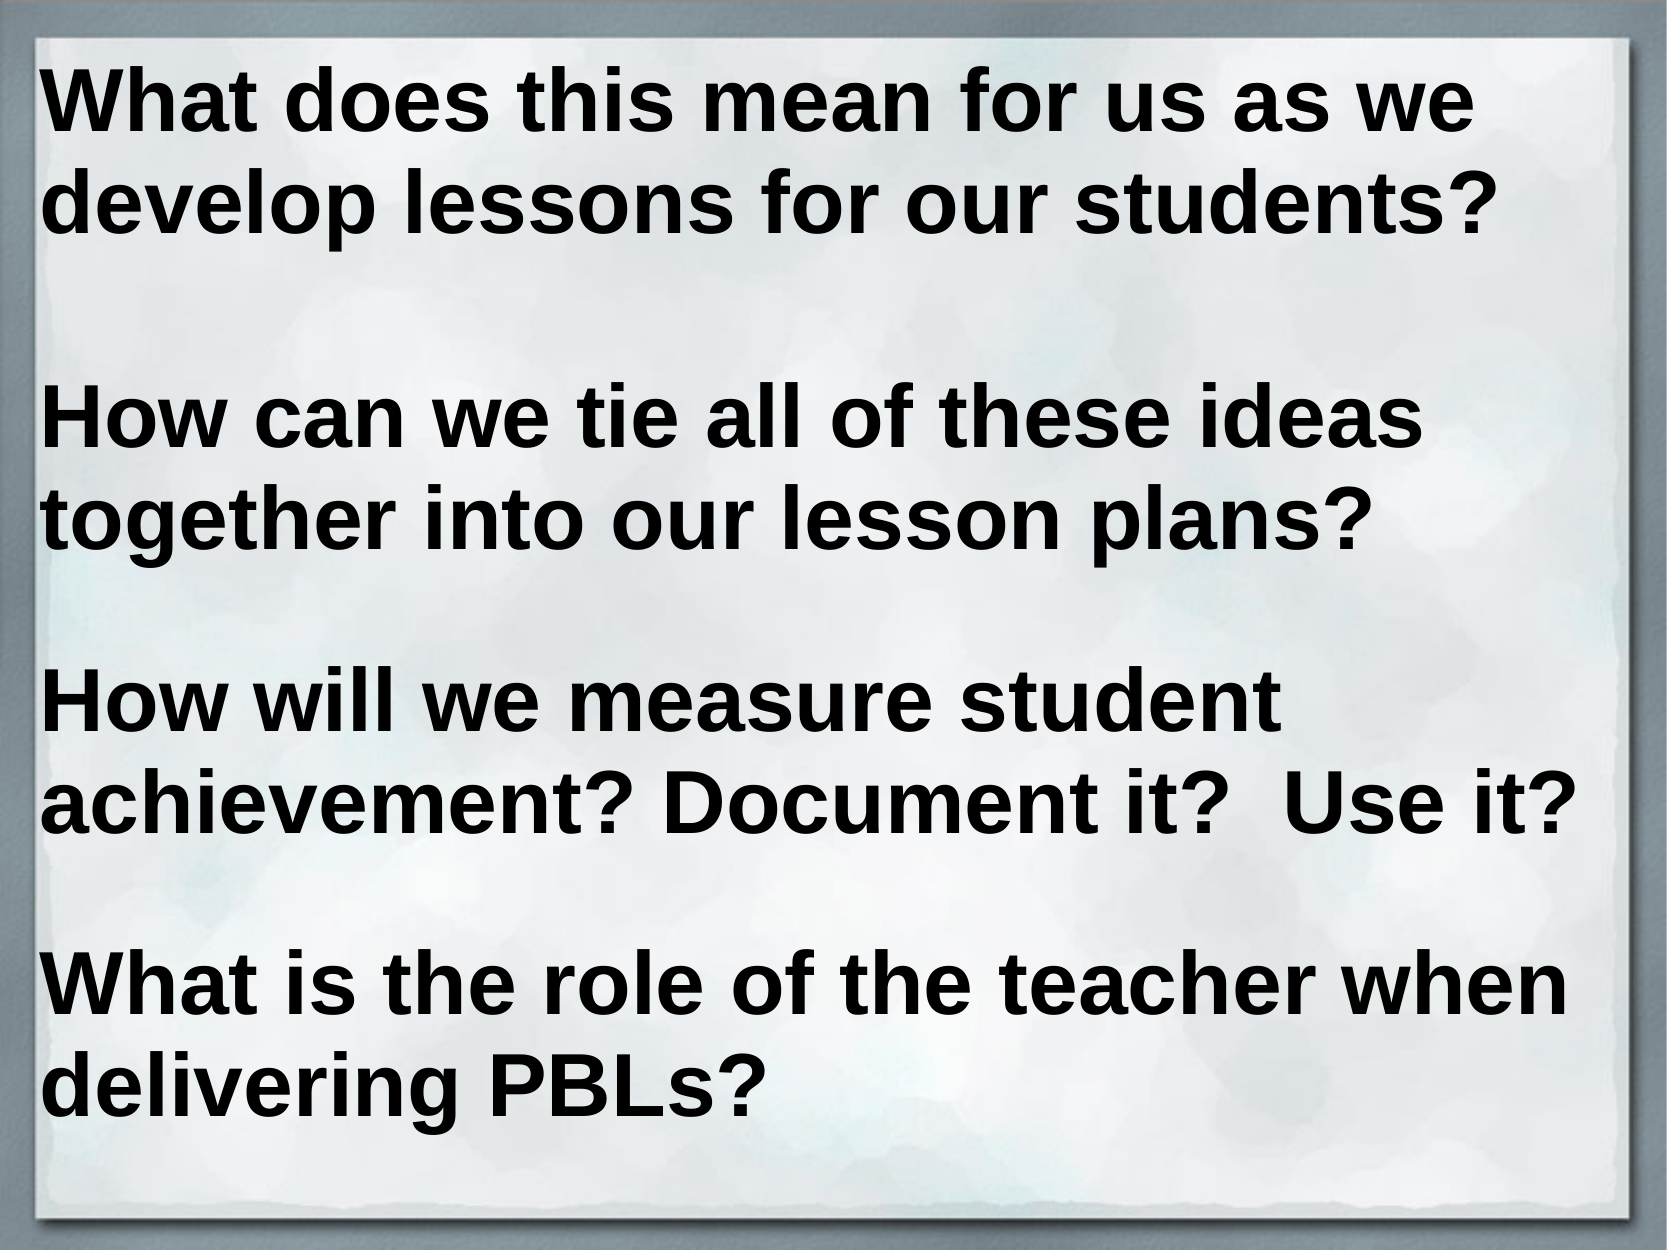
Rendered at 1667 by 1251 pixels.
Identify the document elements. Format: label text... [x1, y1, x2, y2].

title What does this mean for us as we develop lessons for our students? [40, 49, 1627, 252]
text_box How will we measure student achievement? Document it? Use it? [40, 649, 1627, 854]
picture [0, 0, 1667, 1250]
text_box How can we tie all of these ideas together into our lesson plans? [39, 365, 1627, 570]
text_box What is the role of the teacher when delivering PBLs? [40, 932, 1627, 1138]
